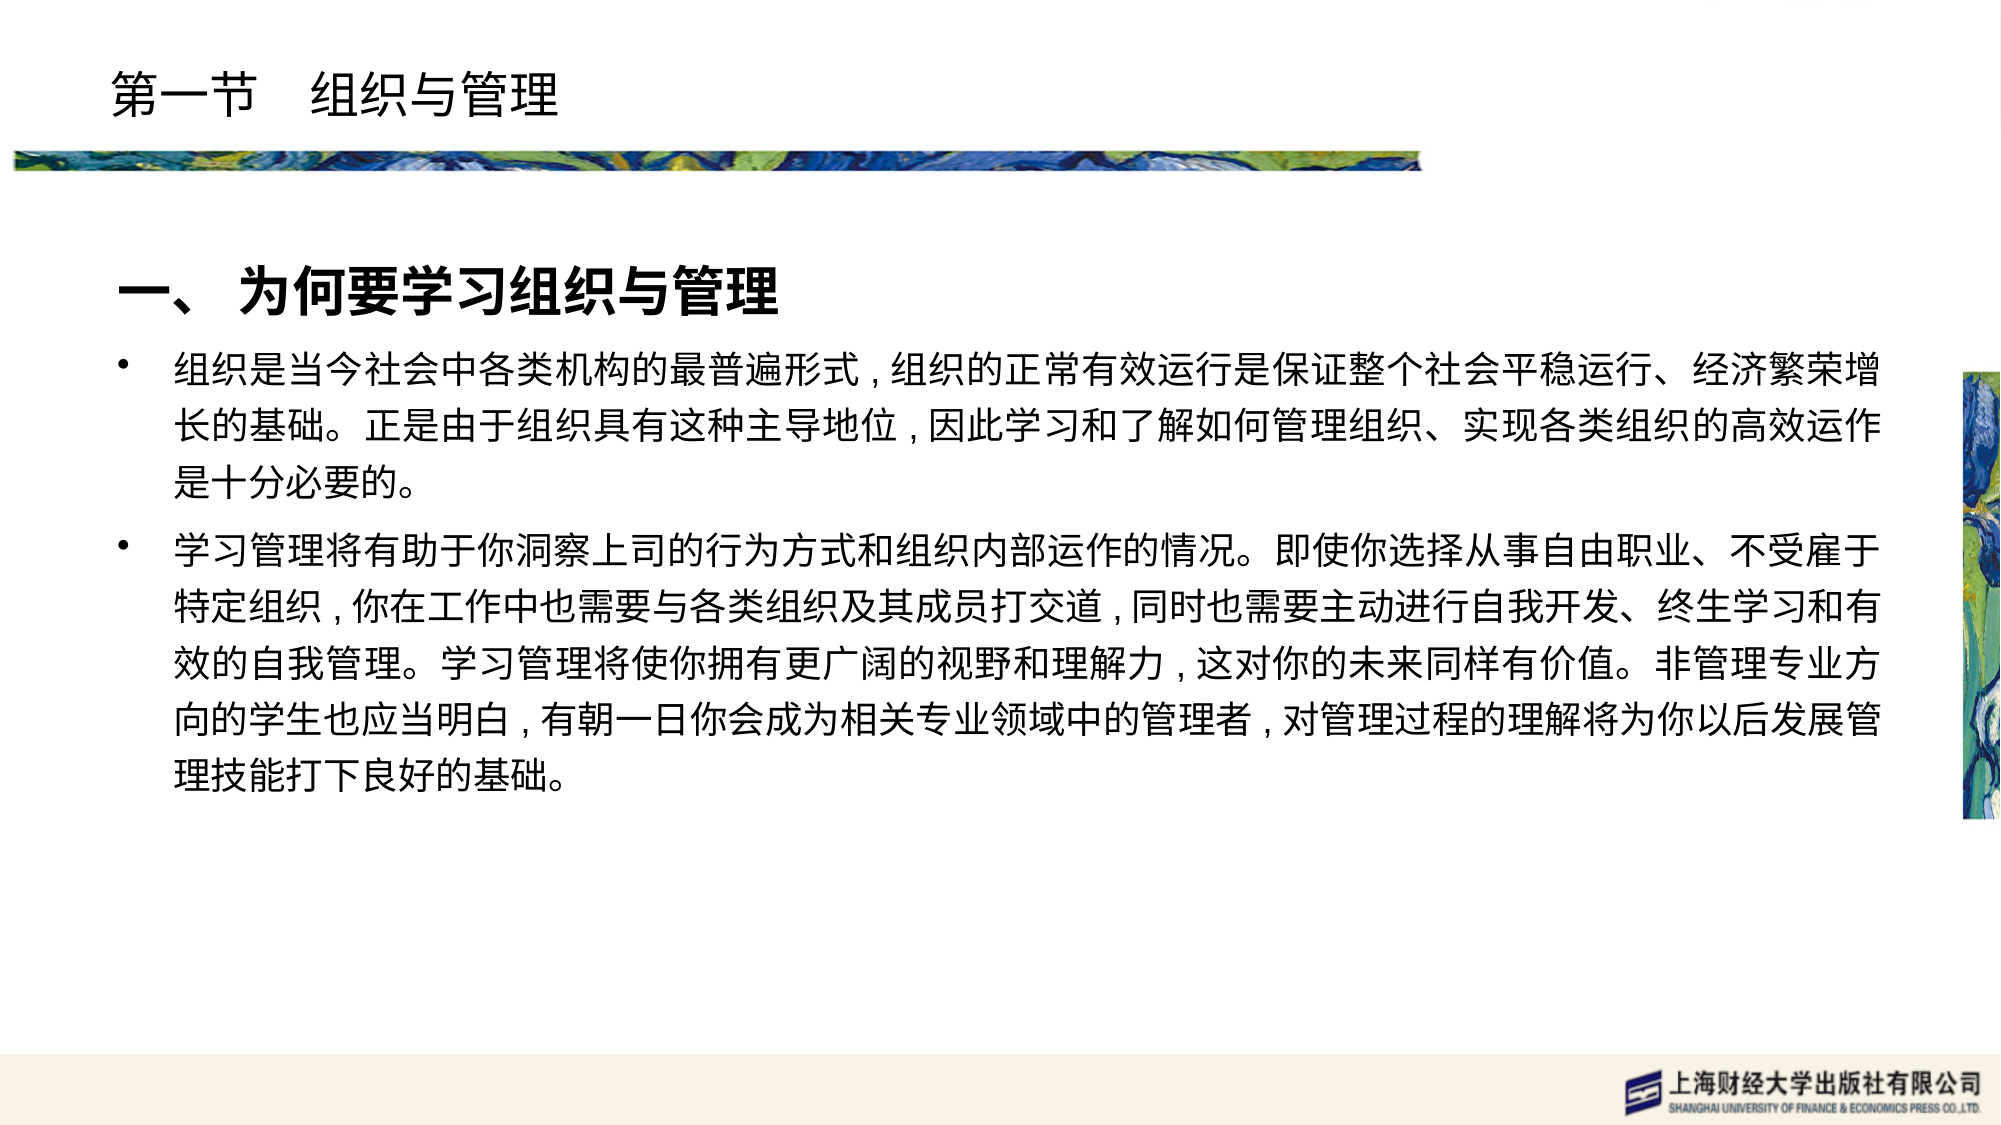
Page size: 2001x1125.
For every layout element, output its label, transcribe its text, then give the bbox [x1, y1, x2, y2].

list 一、 为何要学习组织与管理 组织是当今社会中各类机构的最普遍形式,组织的正常有效运行是保证整个社会平稳运行、经济繁荣增长的基础。正是由于组织具有这种主导地位,因此学习和了解如何管理组织、实现各类组织的高效运作是十分必要的。 学习管理将有助于你洞察上司的行为方式和组织内部运作的情况。即使你选择从事自由职业、不受雇于特定组织,你在工作中也需要与各类组织及其成员打交道,同时也需要主动进行自我开发、终生学习和有效的自我管理。学习管理将使你拥有更广阔的视野和理解力,这对你的未来同样有价值。非管理专业方向的学生也应当明白,有朝一日你会成为相关专业领域中的管理者,对管理过程的理解将为你以后发展管理技能打下良好的基础。 [102, 233, 1898, 1032]
title 第一节 组织与管理 [94, 42, 1451, 146]
picture [0, 0, 2001, 1125]
